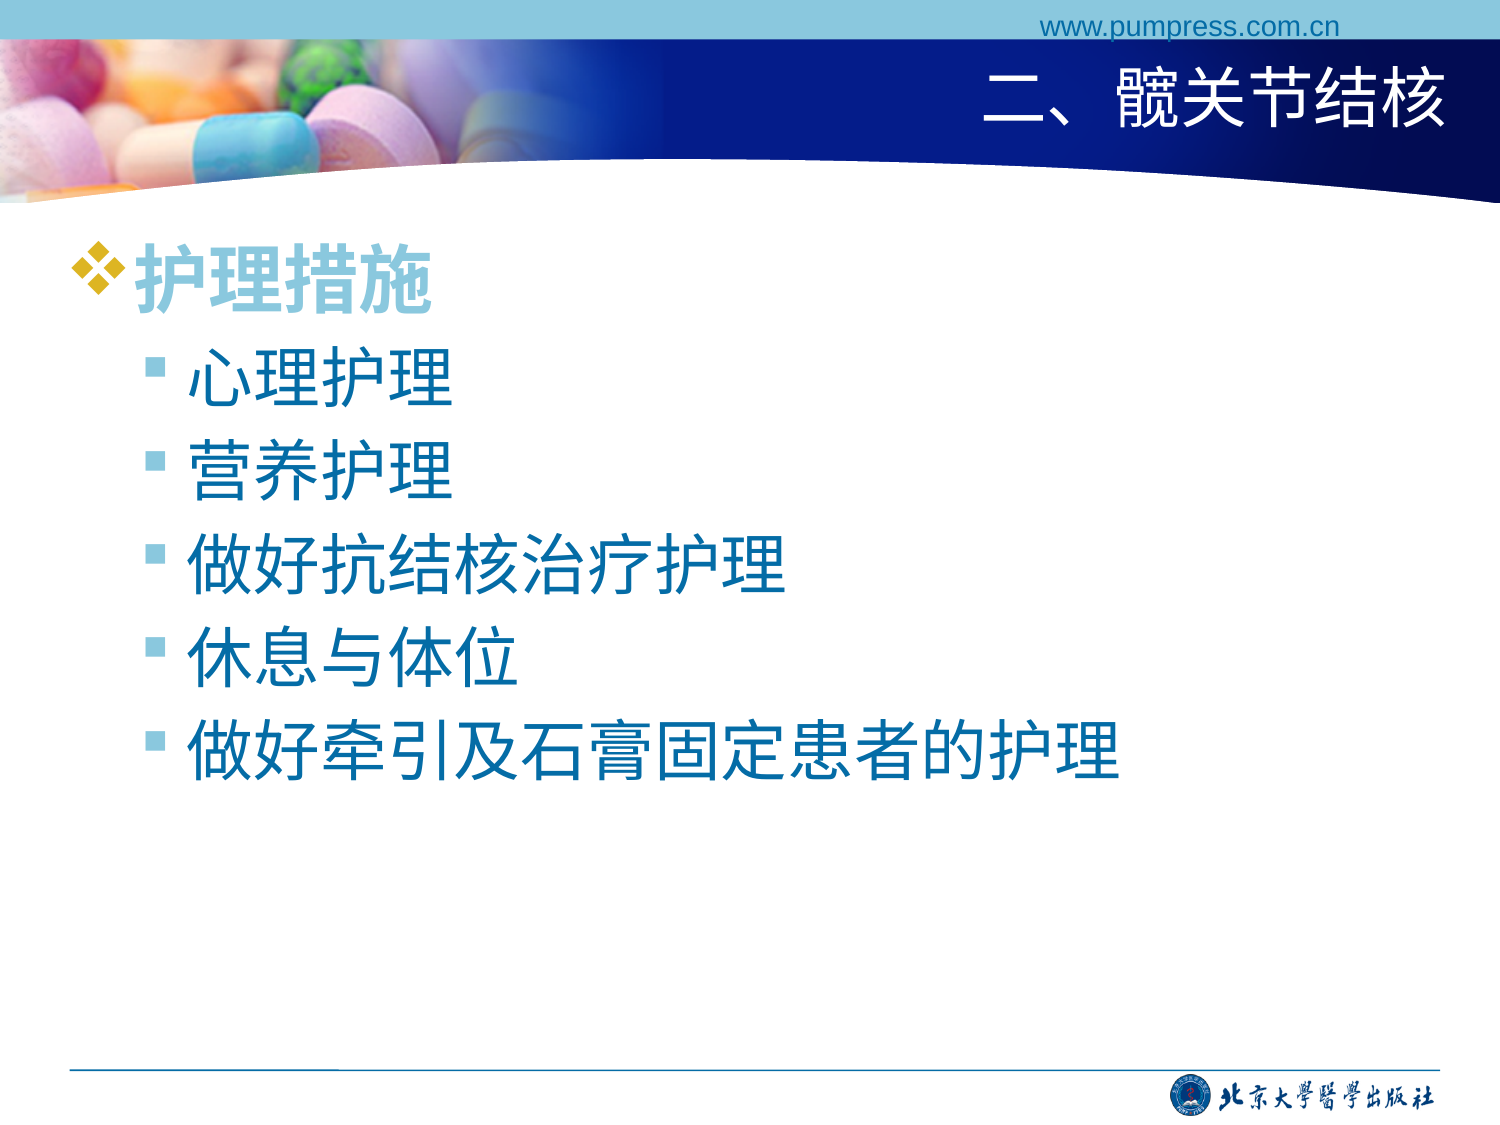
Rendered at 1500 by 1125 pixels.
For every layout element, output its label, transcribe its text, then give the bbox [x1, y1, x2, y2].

picture [1170, 1074, 1436, 1118]
title 二、髋关节结核 [137, 49, 1463, 143]
picture [0, 40, 1500, 203]
list 护理措施 心理护理 营养护理 做好抗结核治疗护理 休息与体位 做好牵引及石膏固定患者的护理 [49, 224, 1463, 1026]
slide_number www.pumpress.com.cn [1025, 0, 1463, 38]
